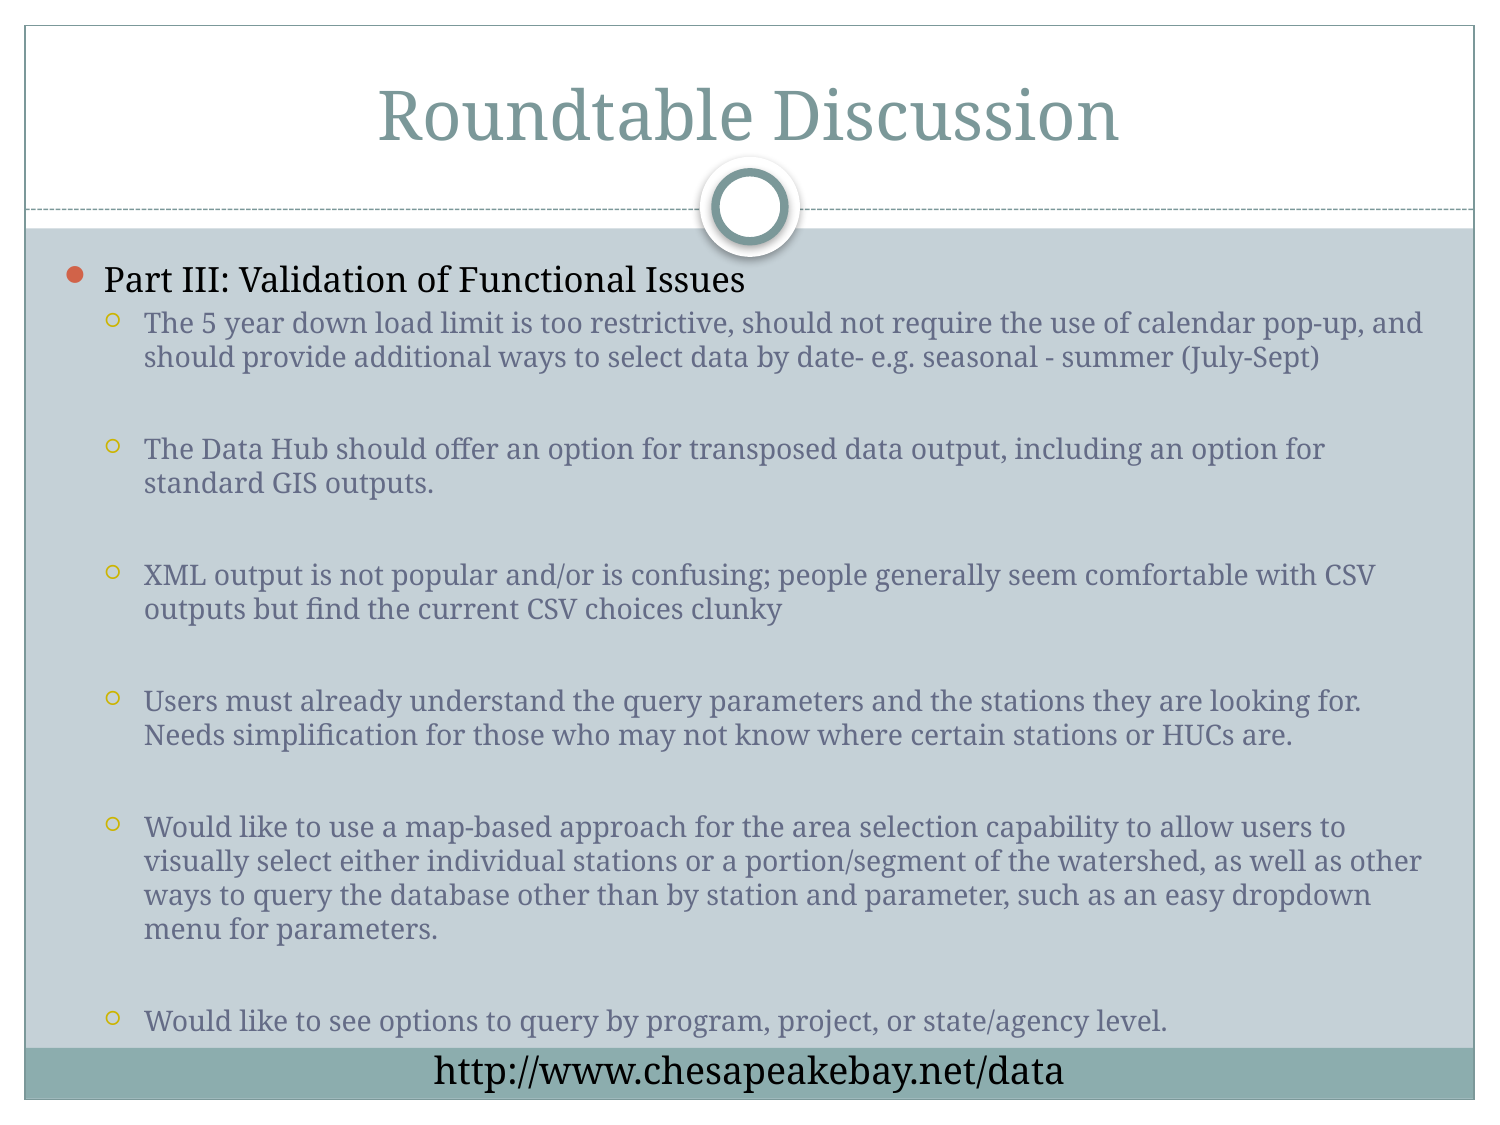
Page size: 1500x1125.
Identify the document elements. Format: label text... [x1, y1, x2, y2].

title Roundtable Discussion [49, 37, 1450, 162]
list Part III: Validation of Functional Issues The 5 year down load limit is too restrictive, should not require the use of calendar pop-up, and should provide additional ways to select data by date- e.g. seasonal - summer (July-Sept) The Data Hub should offer an option for transposed data output, including an option for standard GIS outputs. XML output is not popular and/or is confusing; people generally seem comfortable with CSV outputs but find the current CSV choices clunky Users must already understand the query parameters and the stations they are looking for. Needs simplification for those who may not know where certain stations or HUCs are. Would like to use a map-based approach for the area selection capability to allow users to visually select either individual stations or a portion/segment of the watershed, as well as other ways to query the database other than by station and parameter, such as an easy dropdown menu for parameters. Would like to see options to query by program, project, or state/agency level. [49, 250, 1463, 1063]
